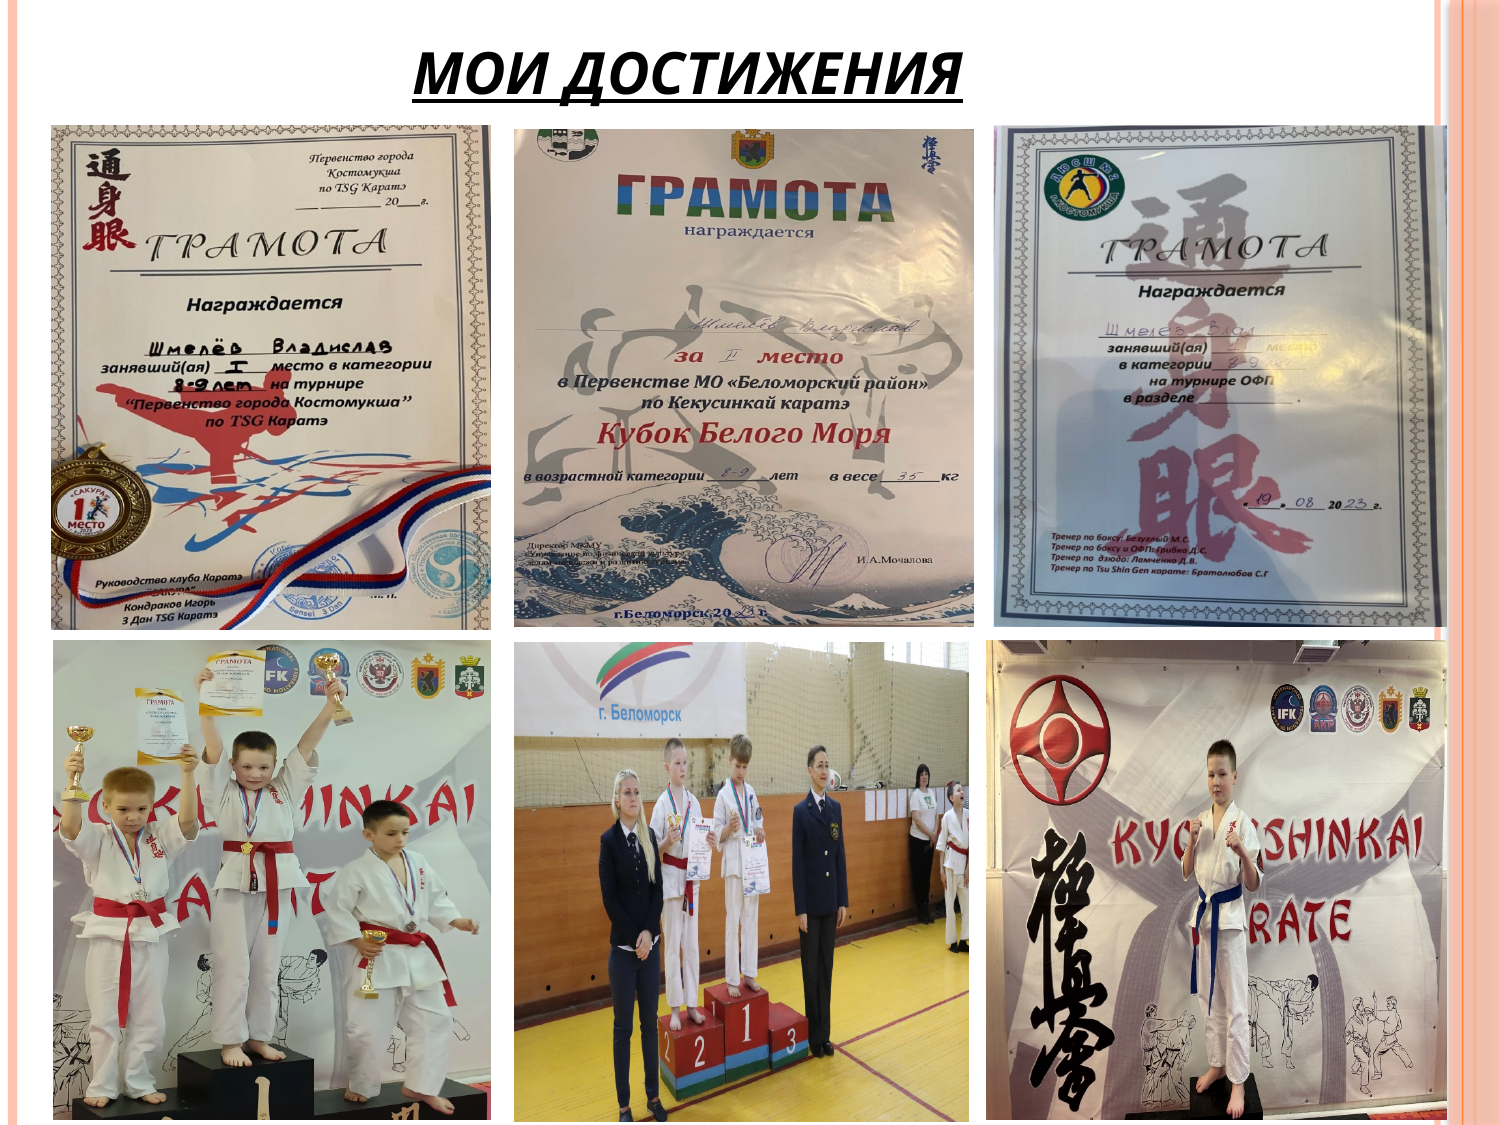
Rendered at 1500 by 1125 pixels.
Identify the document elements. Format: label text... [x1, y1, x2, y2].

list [51, 124, 491, 630]
picture [514, 642, 969, 1123]
picture [985, 639, 1448, 1121]
picture [52, 639, 491, 1121]
title Мои достижения [75, 45, 1300, 114]
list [514, 129, 975, 628]
picture [968, 126, 1472, 627]
